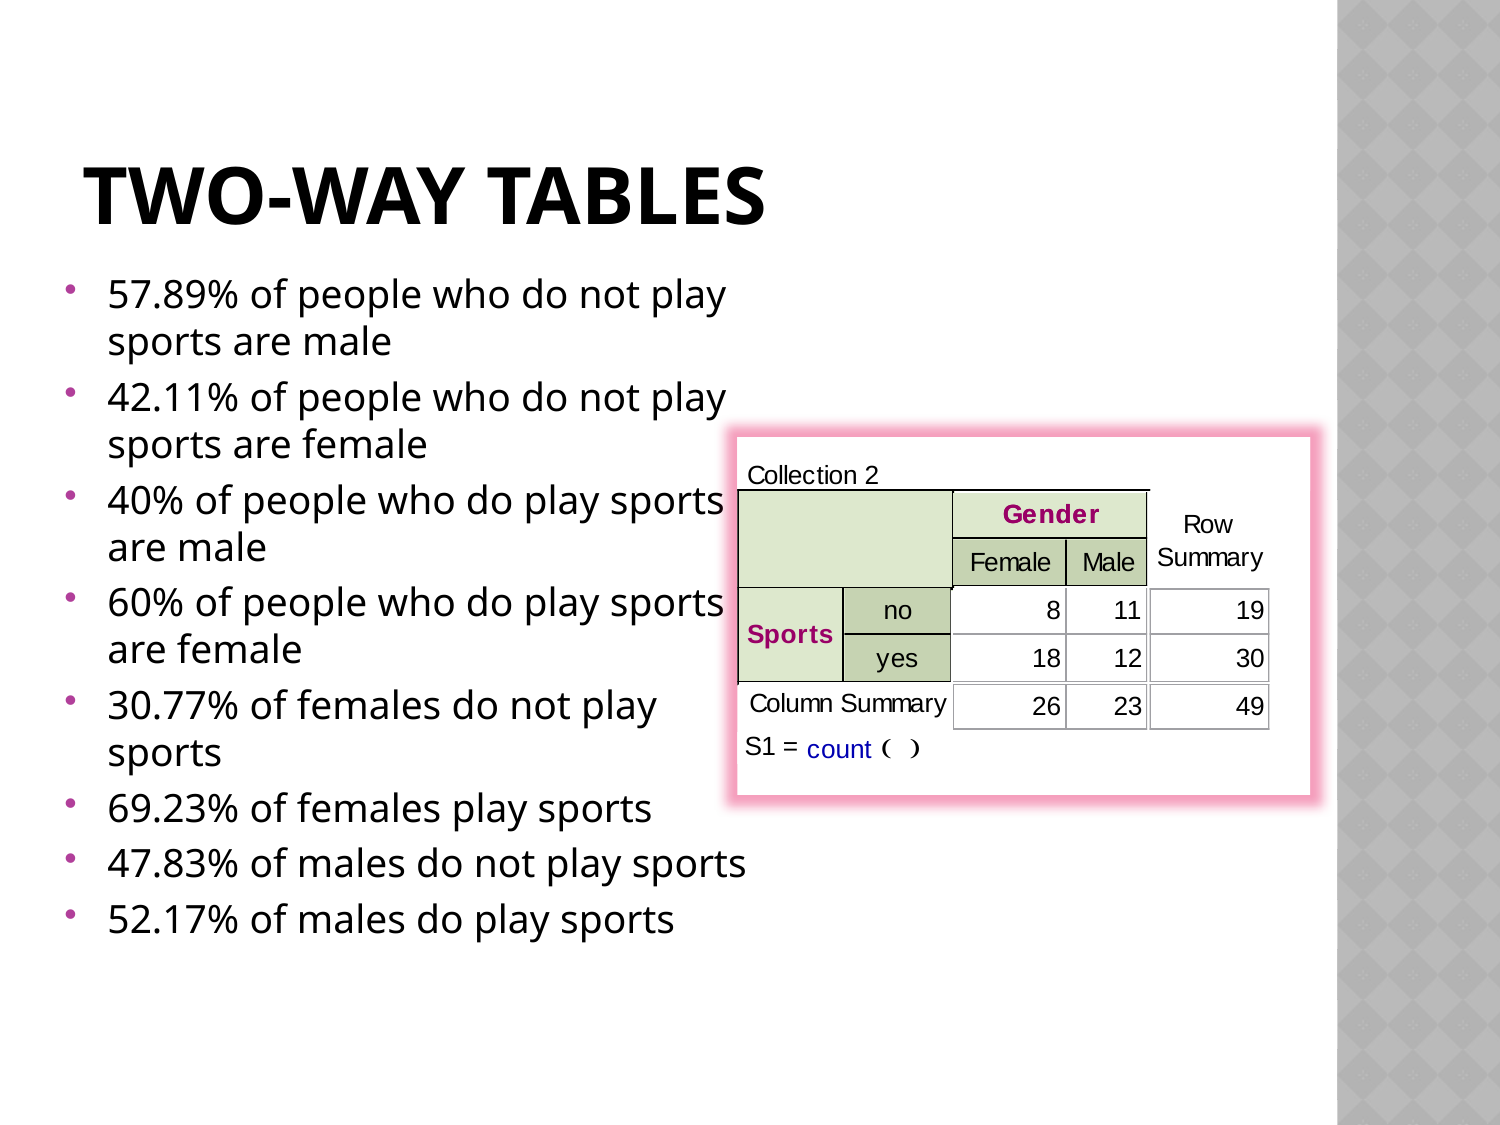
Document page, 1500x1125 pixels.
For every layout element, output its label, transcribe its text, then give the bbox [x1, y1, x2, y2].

title Two-Way Tables [75, 52, 1263, 240]
list 57.89% of people who do not play sports are male 42.11% of people who do not play sports are female 40% of people who do play sports are male 60% of people who do play sports are female 30.77% of females do not play sports 69.23% of females play sports 47.83% of males do not play sports 52.17% of males do play sports [51, 262, 764, 1005]
picture [737, 437, 1313, 798]
